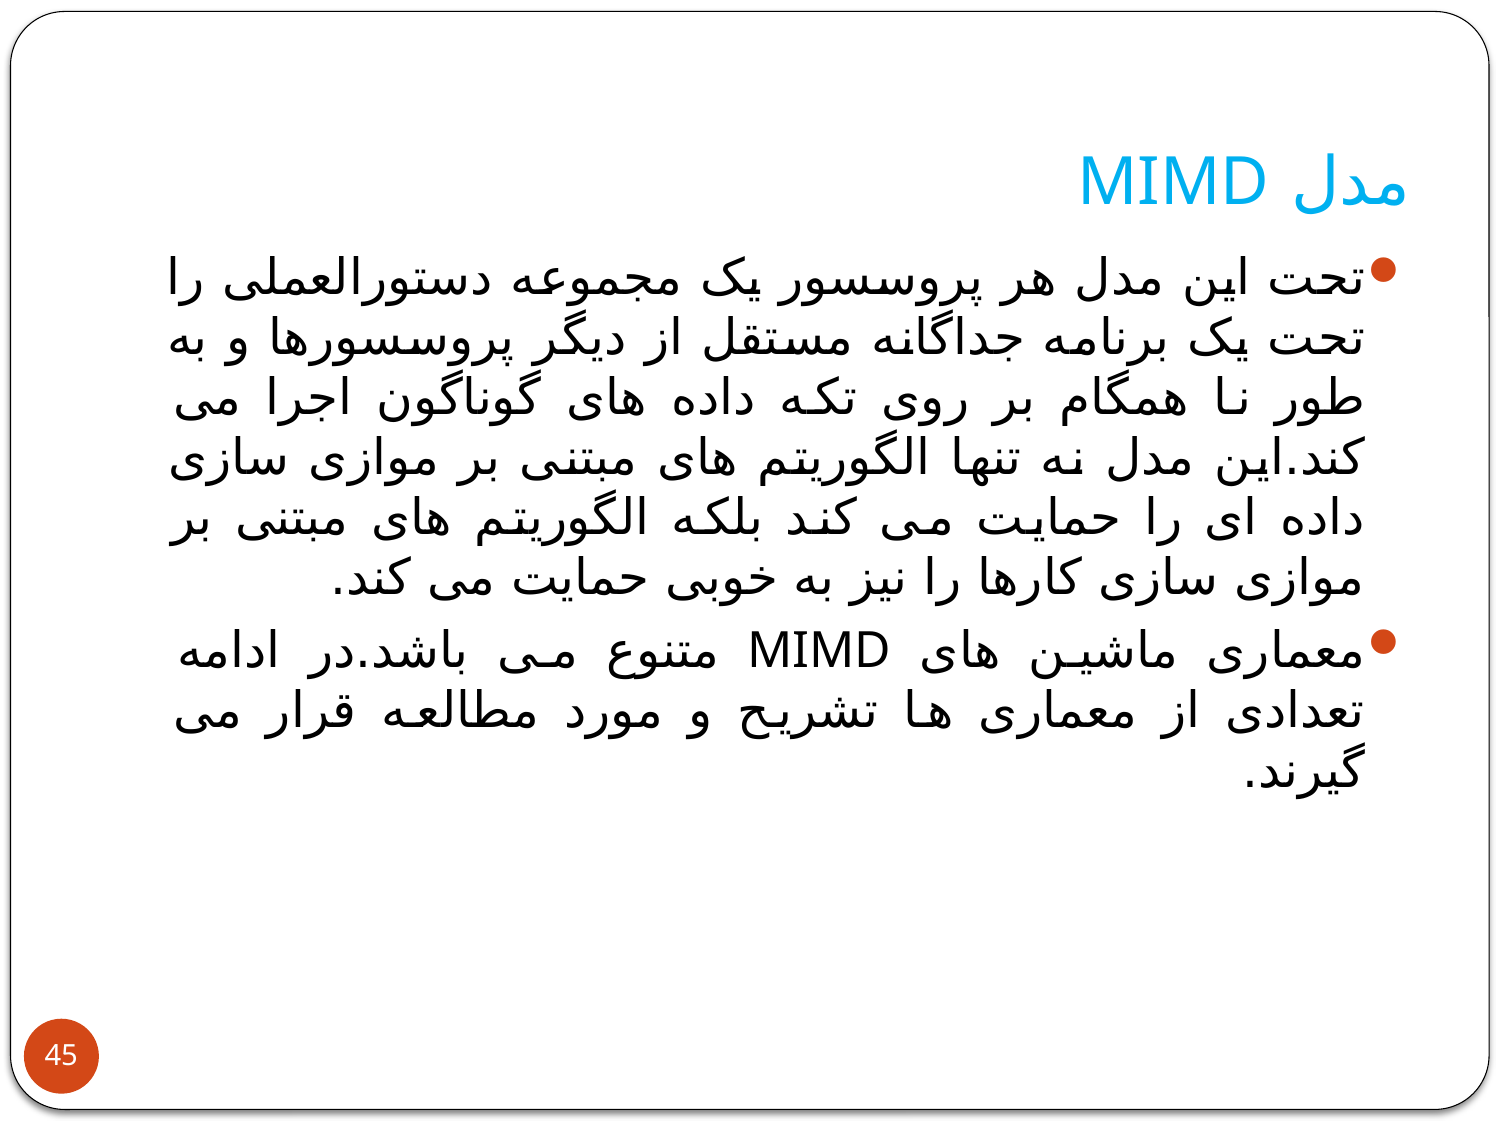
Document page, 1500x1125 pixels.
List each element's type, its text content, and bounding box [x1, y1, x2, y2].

list تحت این مدل هر پروسسور یک مجموعه دستورالعملی را تحت یک برنامه جداگانه مستقل از دیگر پروسسورها و به طور نا همگام بر روی تکه داده های گوناگون اجرا می کند.این مدل نه تنها الگوریتم های مبتنی بر موازی سازی داده ای را حمایت می کند بلکه الگوریتم های مبتنی بر موازی سازی کارها را نیز به خوبی حمایت می کند. معماری ماشین های MIMD متنوع می باشد.در ادامه تعدادی از معماری ها تشریح و مورد مطالعه قرار می گیرند. [150, 237, 1425, 988]
title مدل MIMD [150, 45, 1425, 233]
slide_number 45 [23, 1018, 99, 1094]
